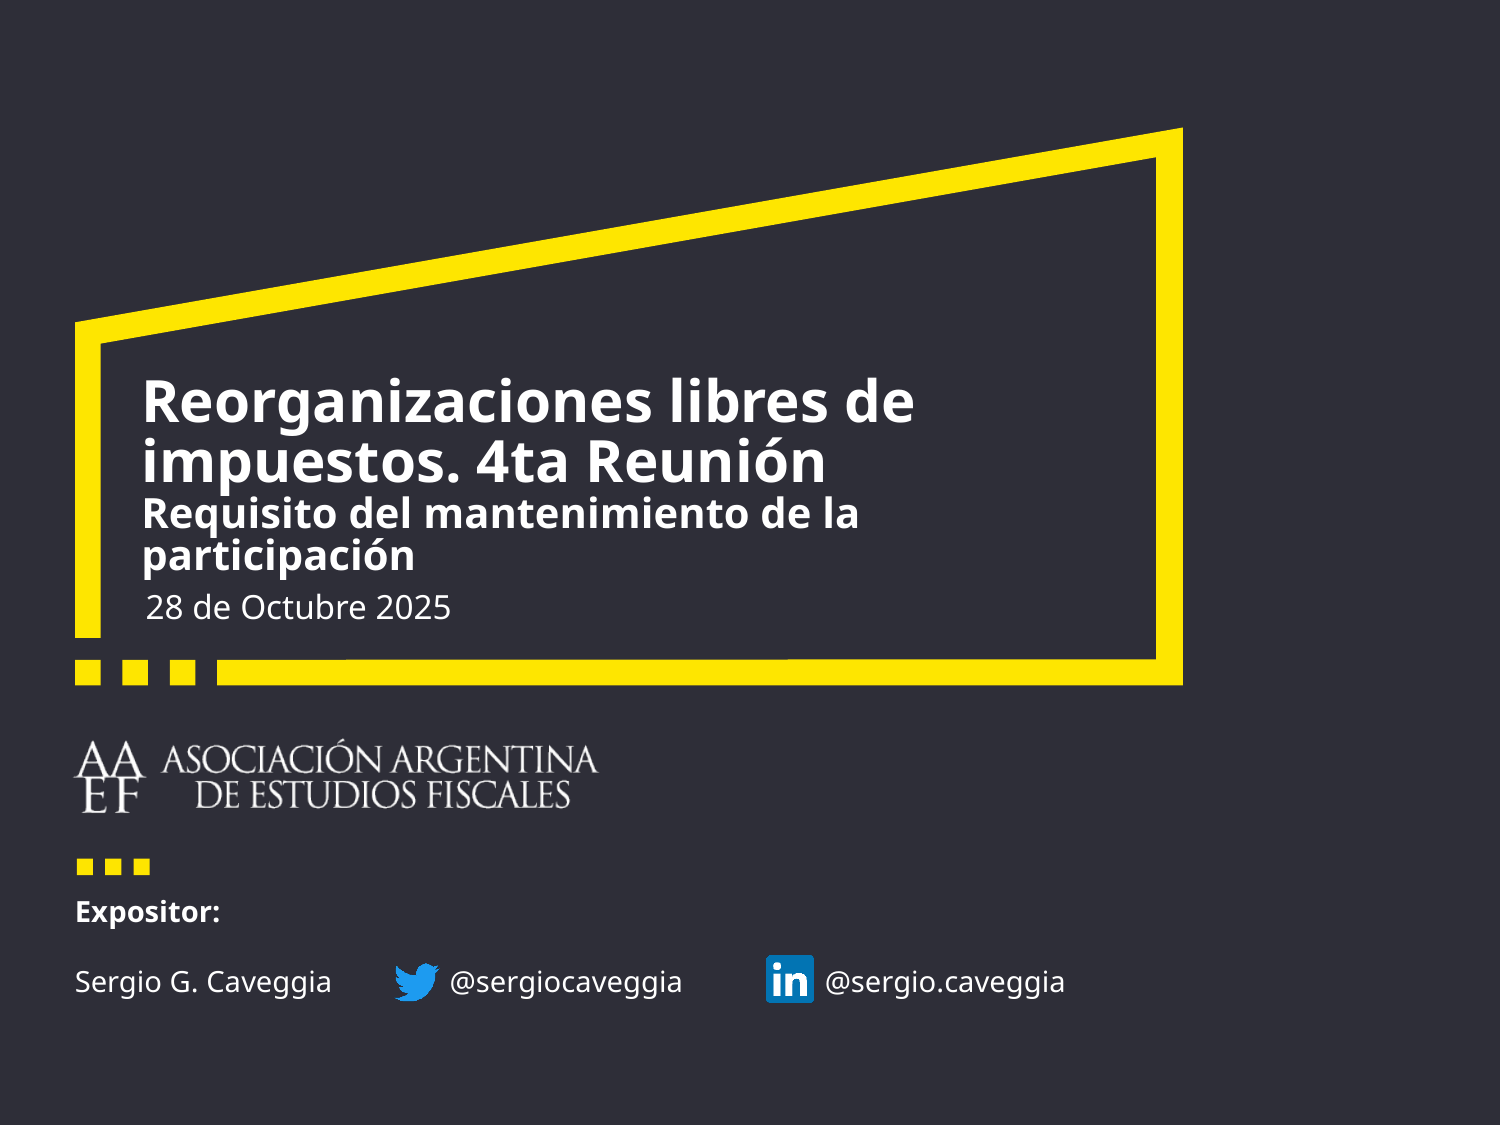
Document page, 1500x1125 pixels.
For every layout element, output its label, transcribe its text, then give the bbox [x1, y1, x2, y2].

picture [766, 955, 814, 1003]
title Reorganizaciones libres de impuestos. 4ta Reunión Requisito del mantenimiento de la participación [141, 375, 1117, 517]
text_box Expositor: Sergio G. Caveggia @sergiocaveggia @sergio.caveggia [74, 893, 1237, 1091]
picture [392, 962, 440, 1002]
picture [57, 734, 608, 816]
subtitle 28 de Octubre 2025 [145, 586, 1121, 641]
